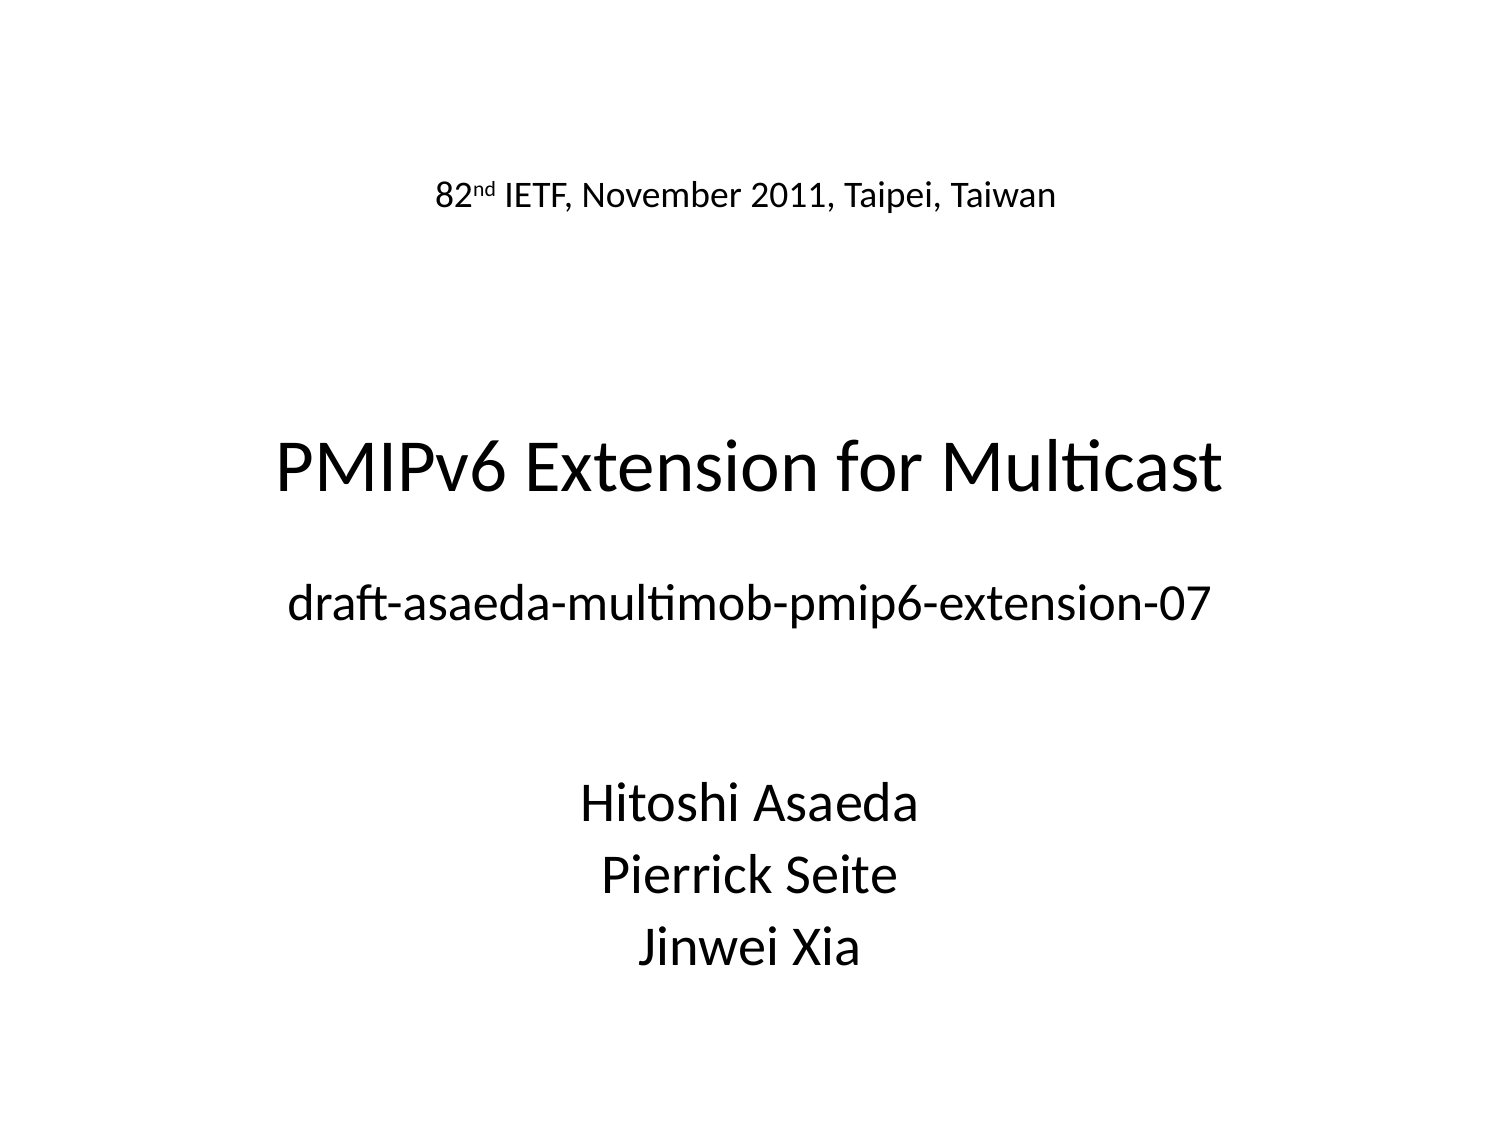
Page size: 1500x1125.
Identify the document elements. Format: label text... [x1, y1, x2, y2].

title PMIPv6 Extension for Multicast draft-asaeda-multimob-pmip6-extension-07 [112, 402, 1388, 645]
subtitle Hitoshi Asaeda Pierrick Seite Jinwei Xia [224, 765, 1276, 992]
text_box 82nd IETF, November 2011, Taipei, Taiwan [420, 162, 1072, 223]
